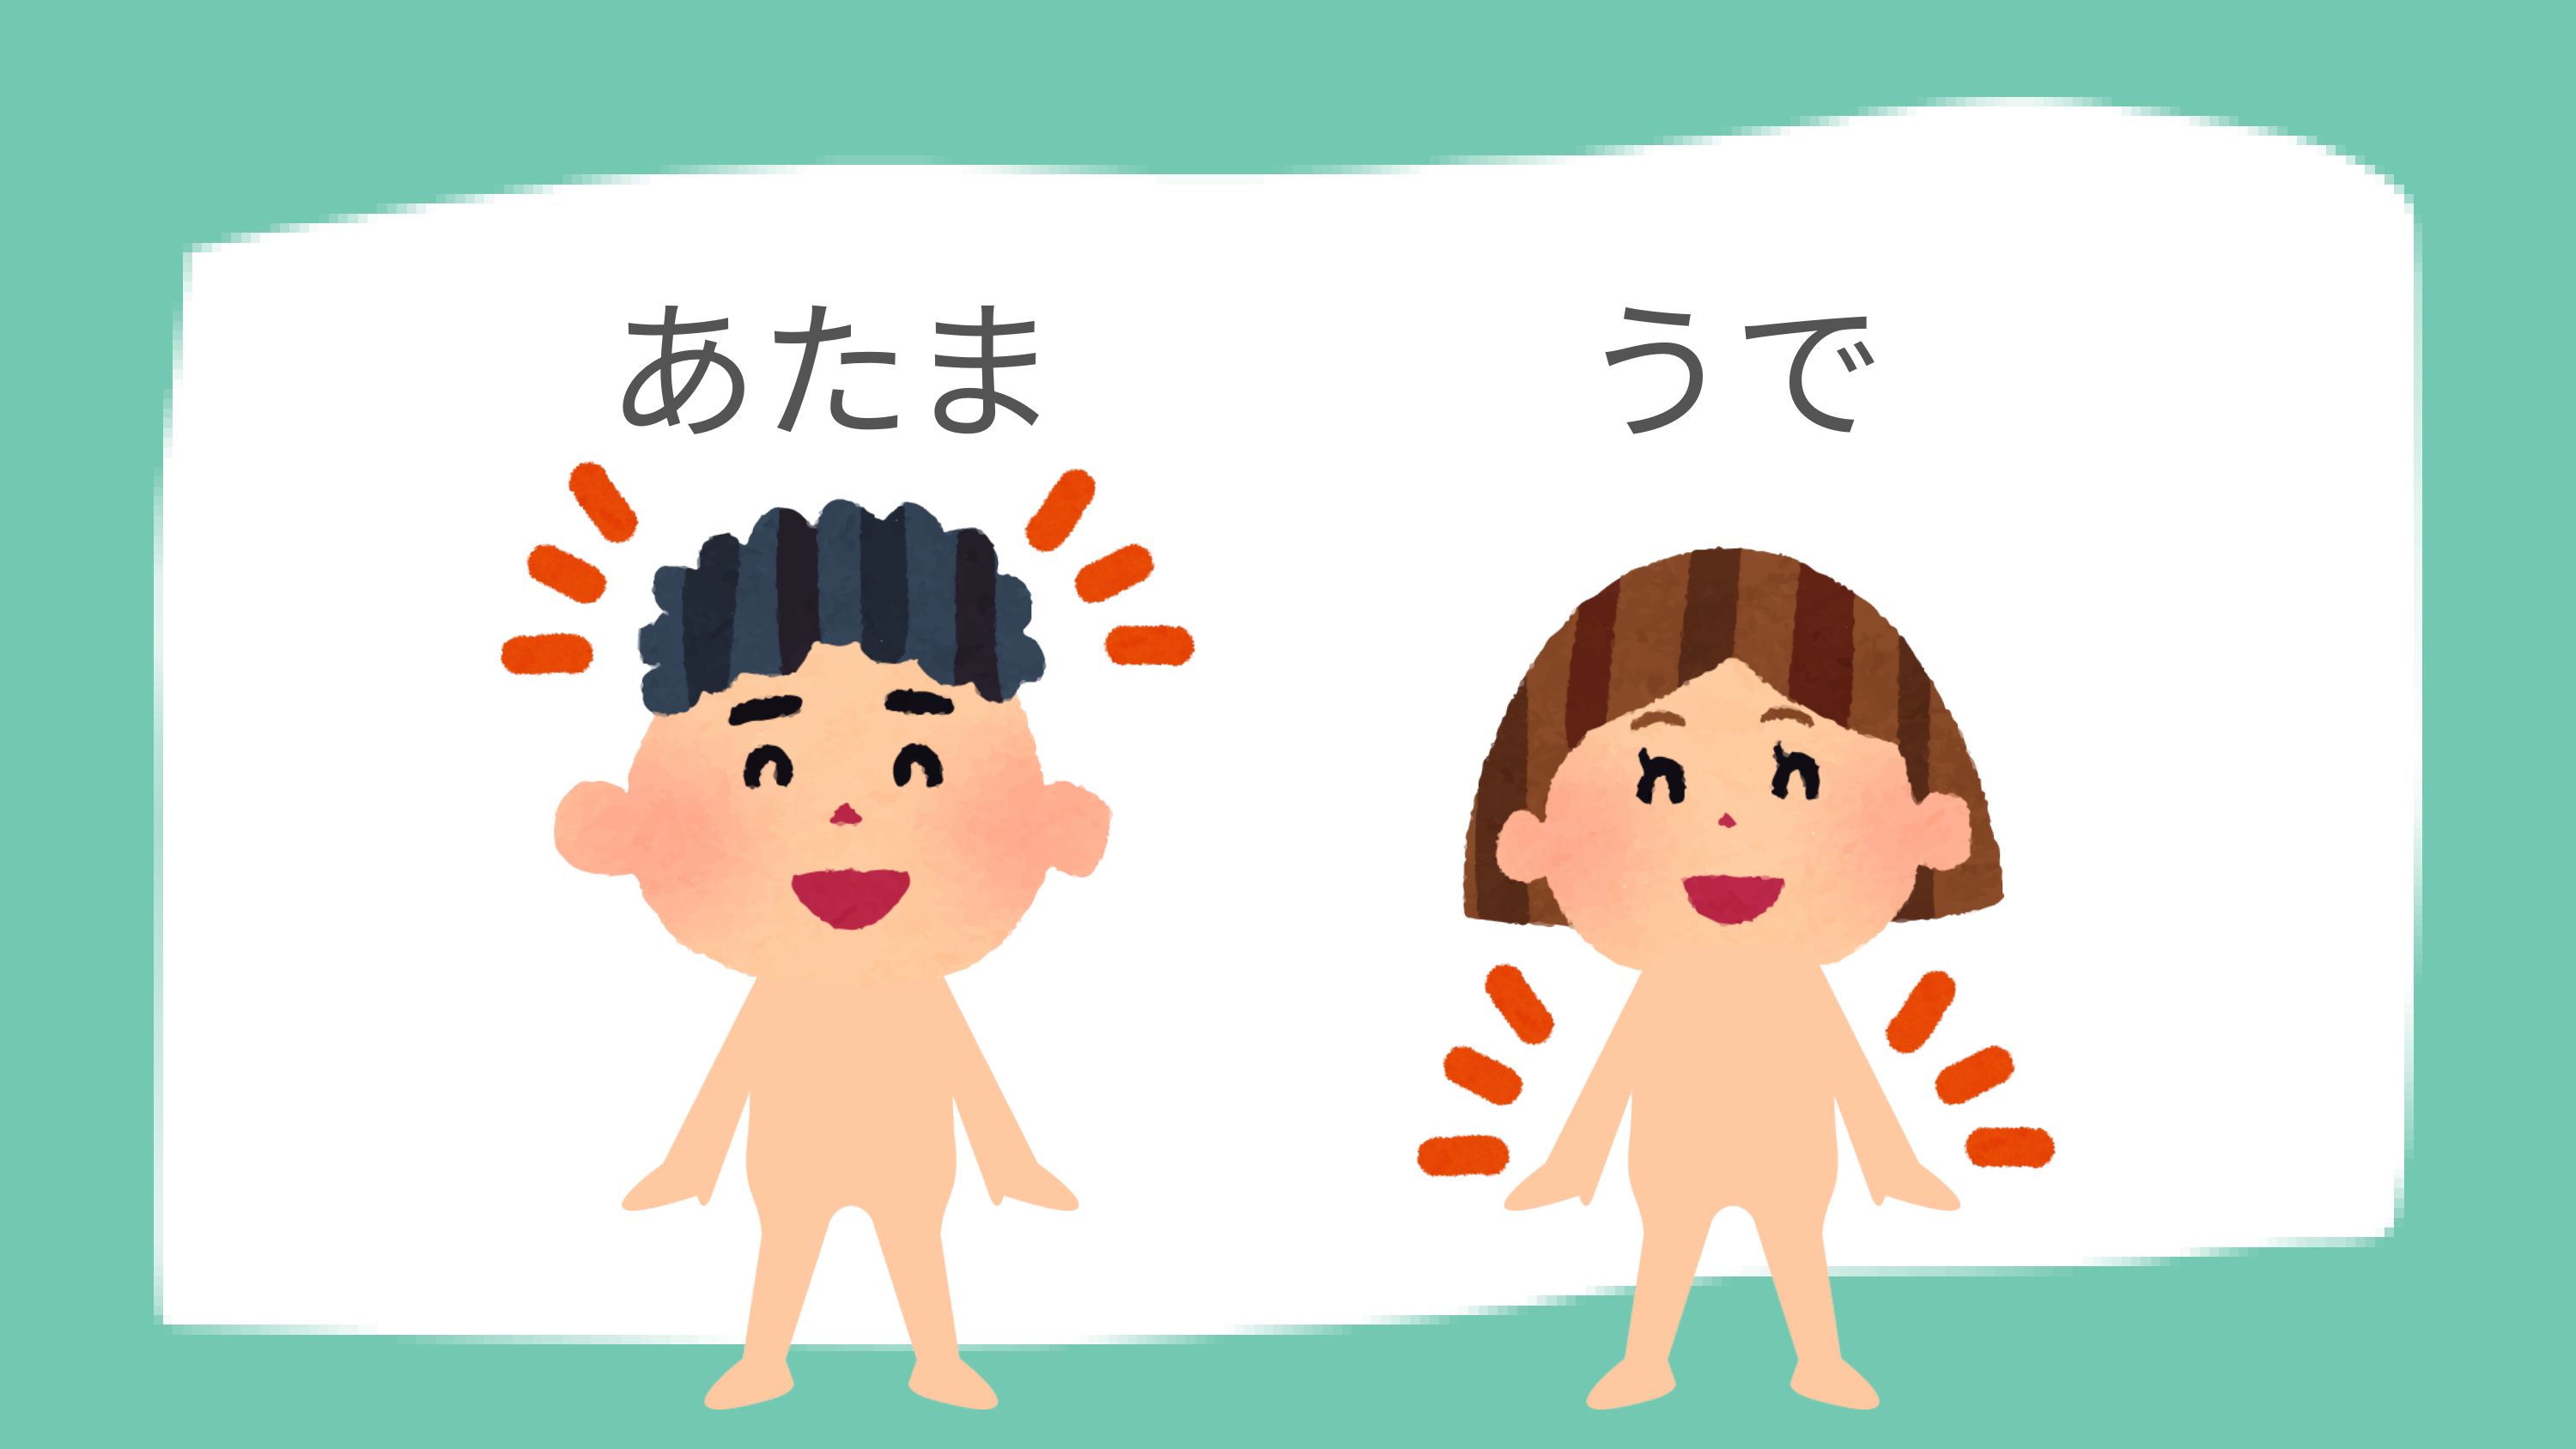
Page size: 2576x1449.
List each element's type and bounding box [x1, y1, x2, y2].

picture [153, 97, 2423, 1410]
text_box [422, 222, 1258, 742]
